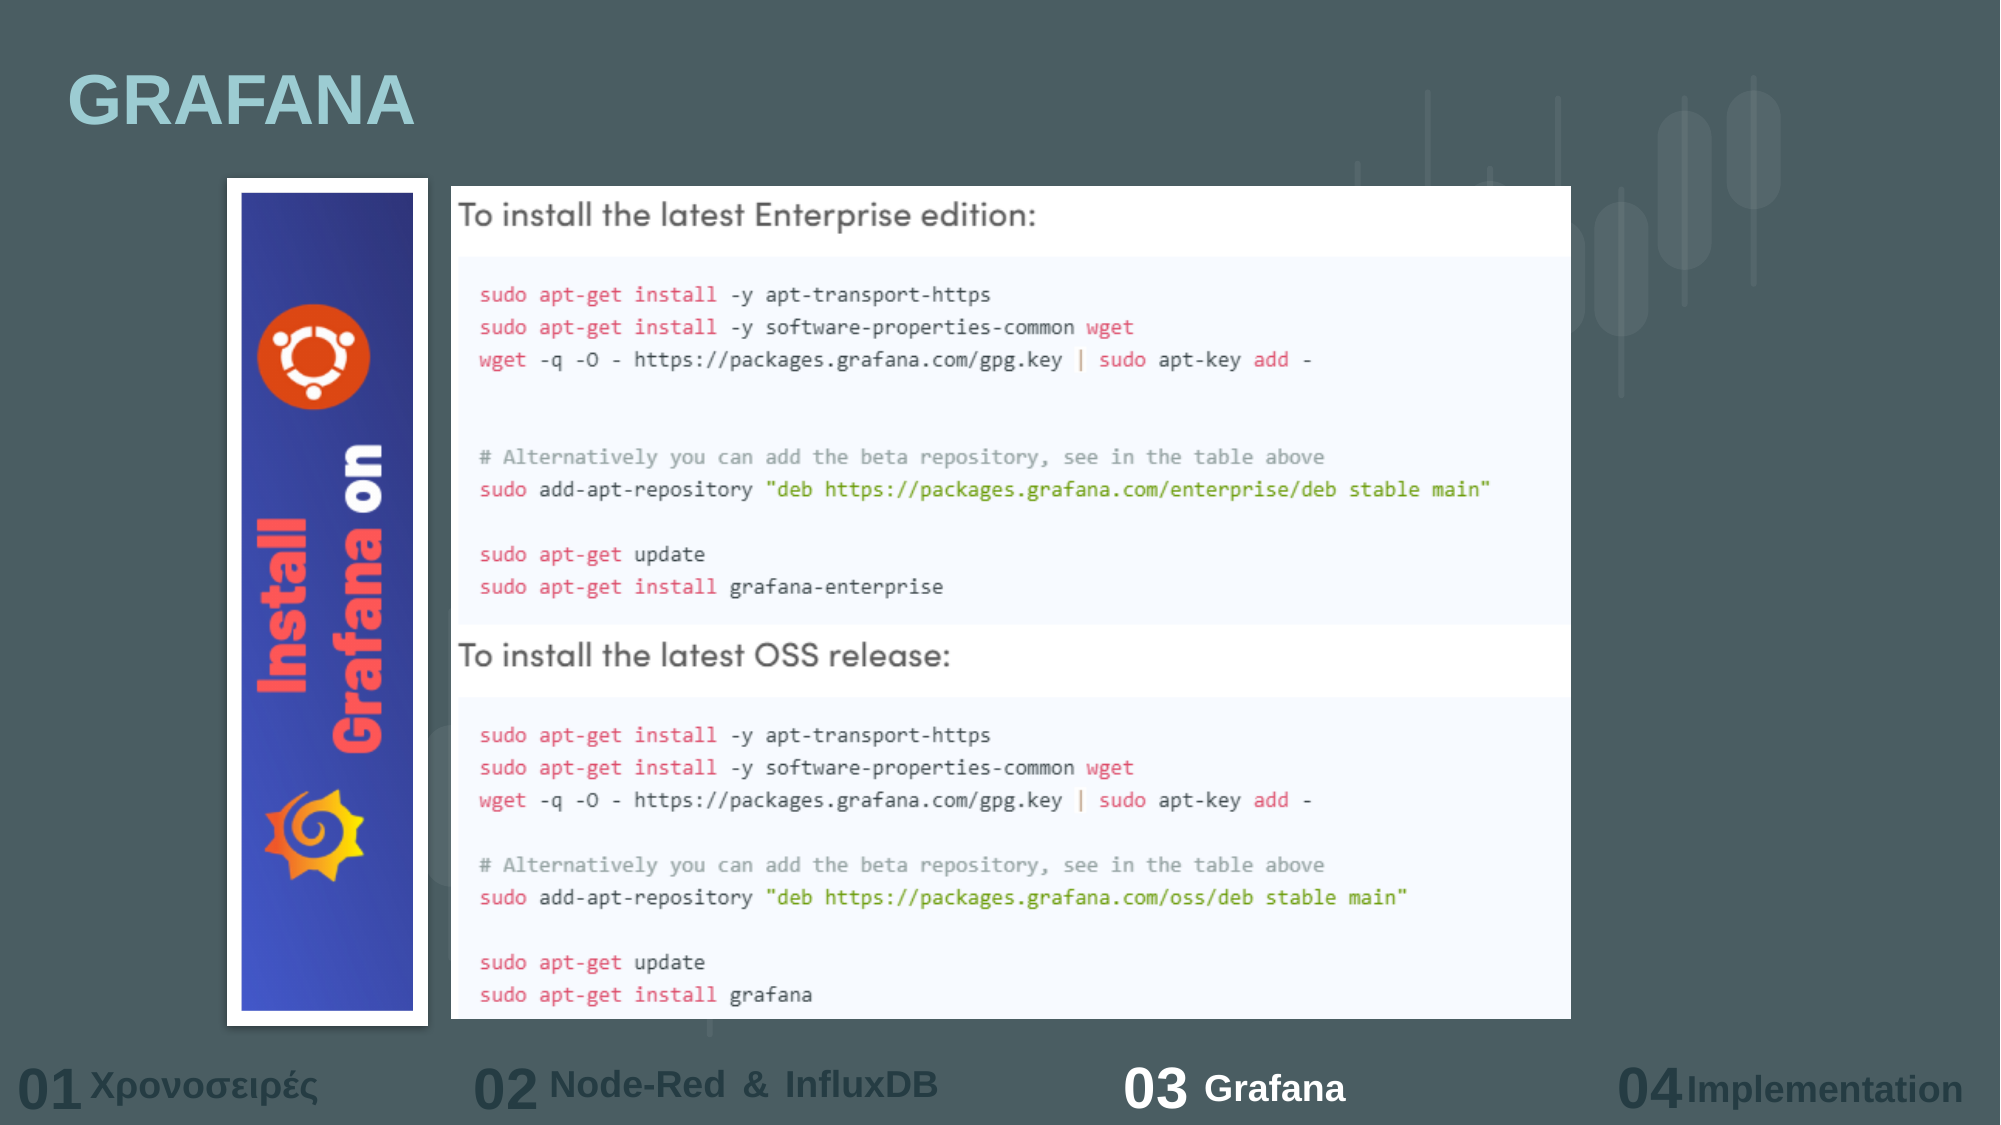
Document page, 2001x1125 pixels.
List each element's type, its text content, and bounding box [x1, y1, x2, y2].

text_box GRAFANA [53, 55, 1952, 175]
picture [0, 186, 1571, 1019]
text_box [0, 1033, 1988, 1125]
